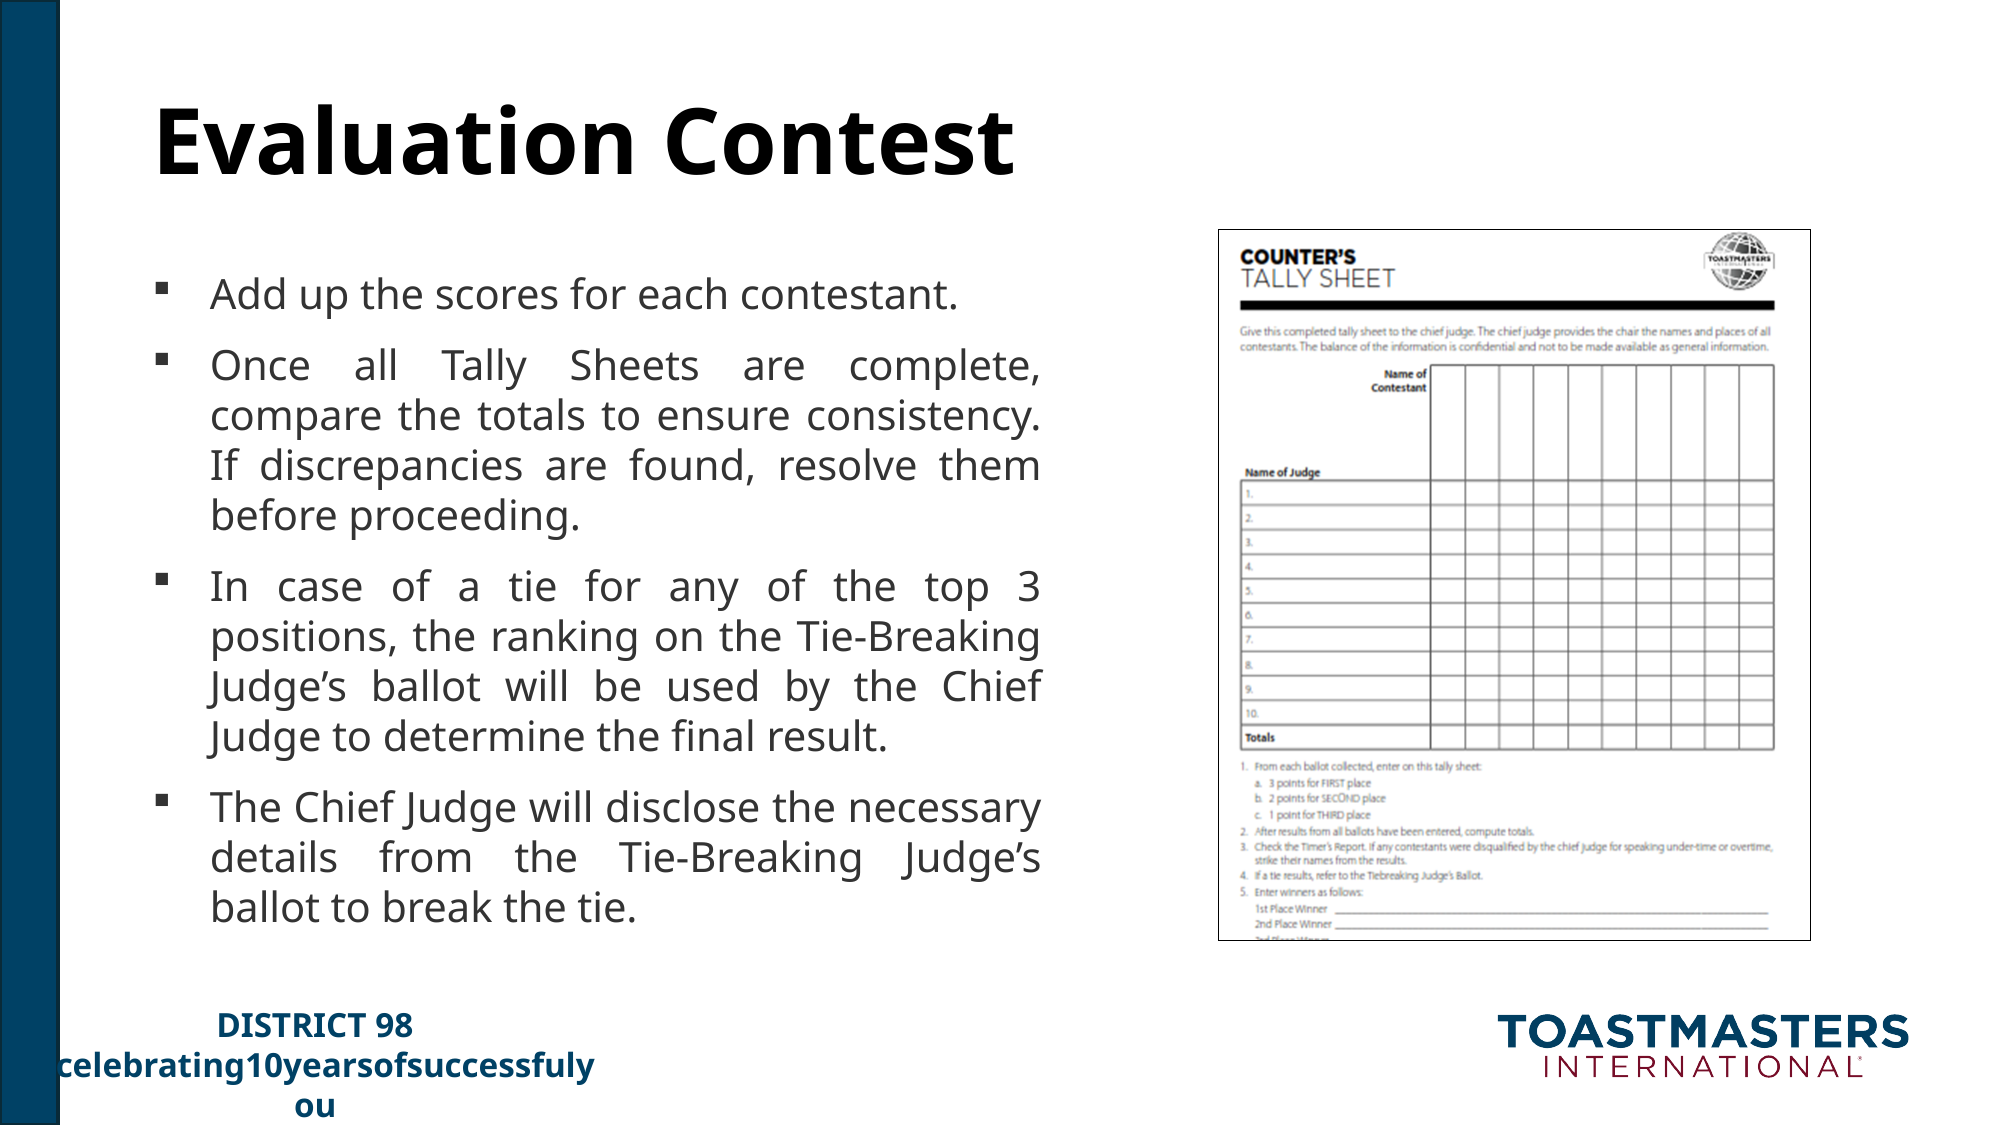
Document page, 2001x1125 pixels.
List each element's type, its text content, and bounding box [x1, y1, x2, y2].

title Evaluation Contest [137, 59, 1944, 229]
list Add up the scores for each contestant. Once all Tally Sheets are complete, compare the totals to ensure consistency. If discrepancies are found, resolve them before proceeding. In case of a tie for any of the top 3 positions, the ranking on the Tie-Breaking Judge’s ballot will be used by the Chief Judge to determine the final result. The Chief Judge will disclose the necessary details from the Tie-Breaking Judge’s ballot to break the tie. [137, 260, 1057, 950]
picture [1217, 228, 2000, 1125]
text_box DISTRICT 98 #celebrating10yearsofsuccessfulyou [10, 996, 620, 1125]
text_box [0, 0, 60, 1125]
